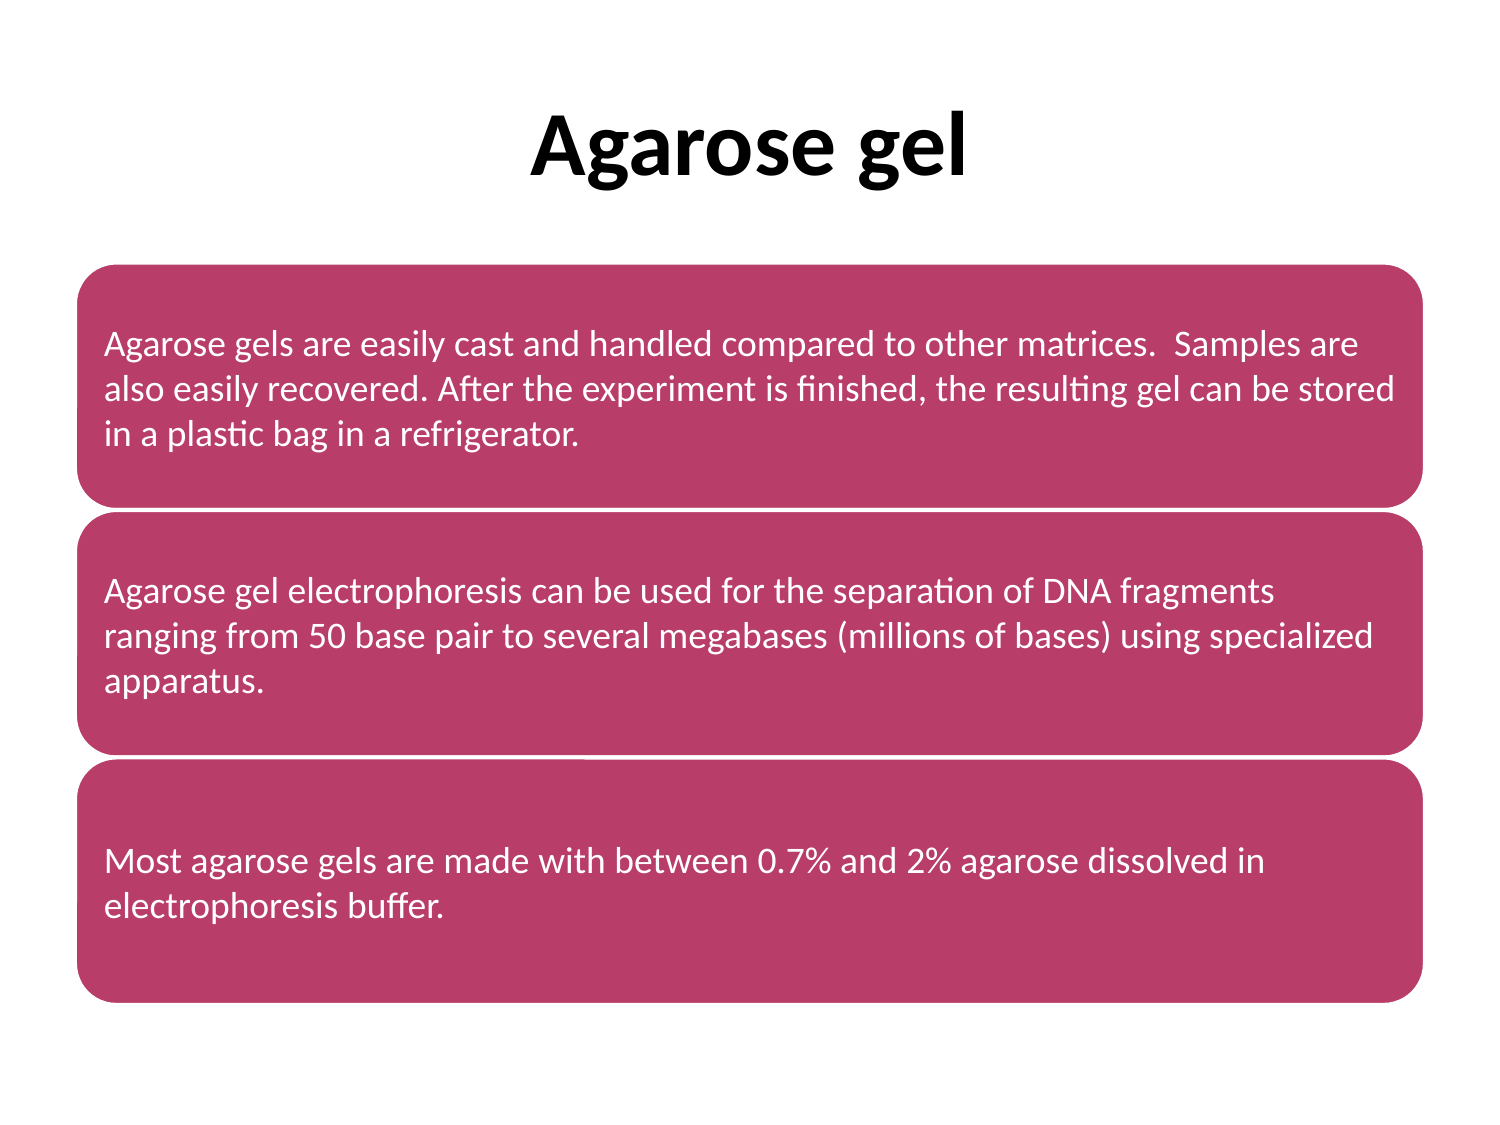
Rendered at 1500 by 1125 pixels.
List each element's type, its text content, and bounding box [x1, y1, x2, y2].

title Agarose gel [75, 45, 1425, 233]
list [74, 262, 1426, 1006]
